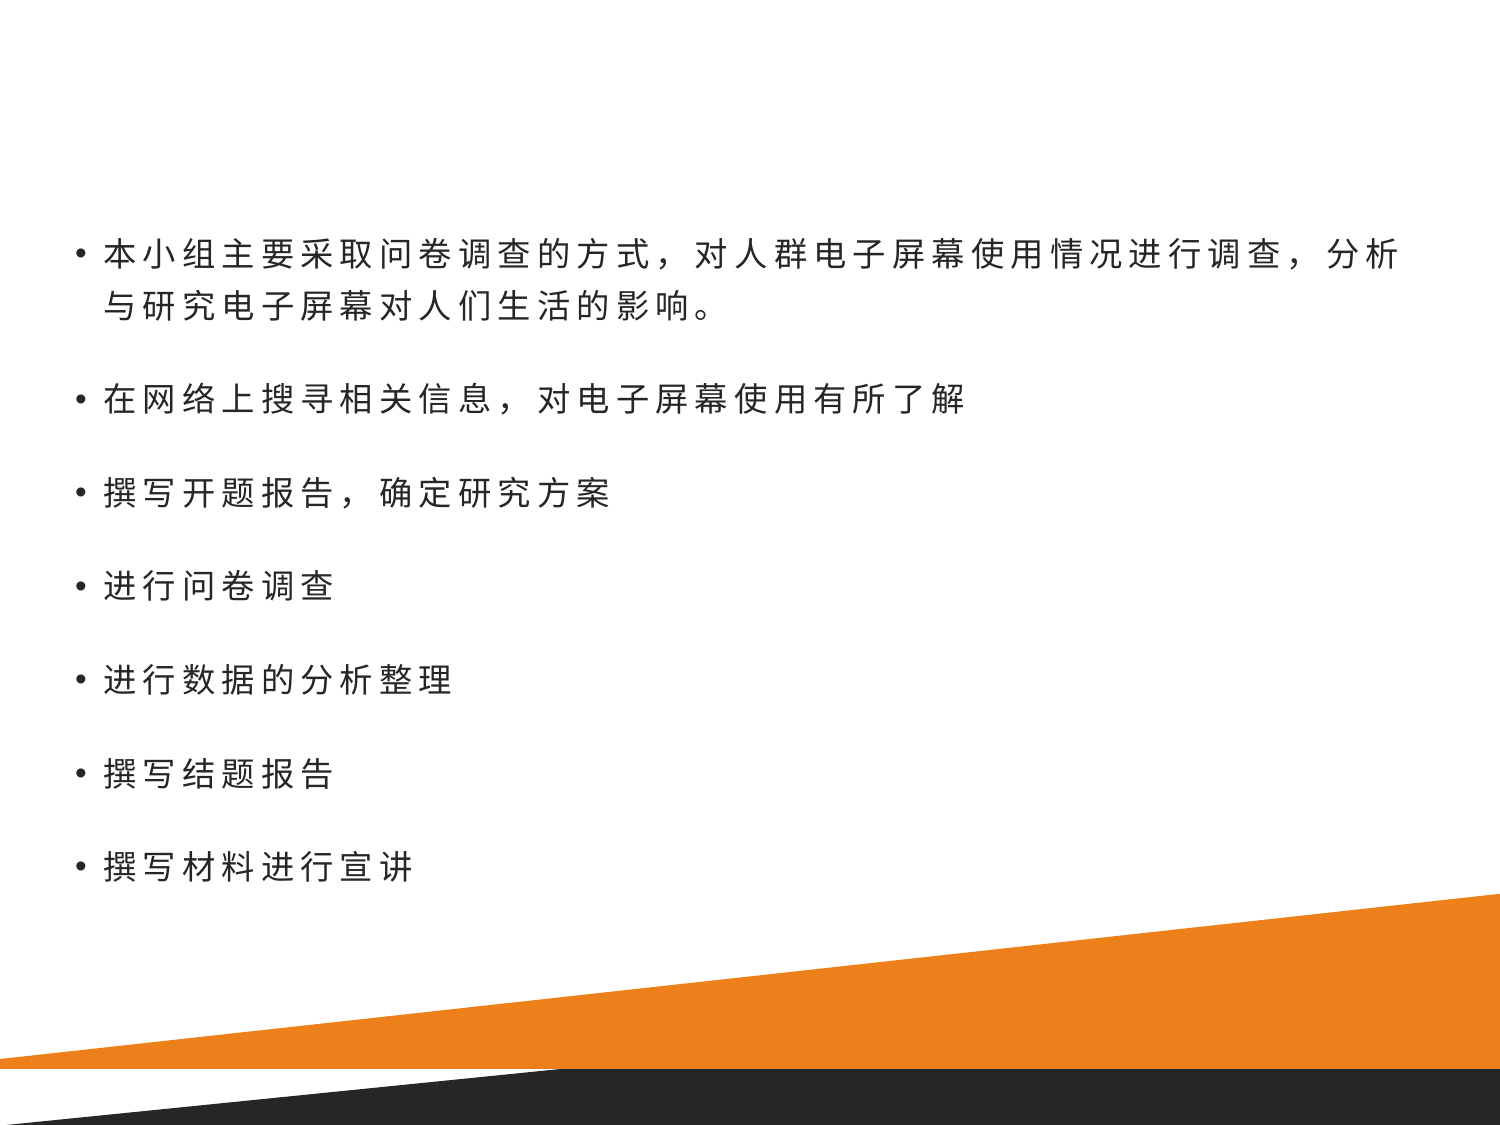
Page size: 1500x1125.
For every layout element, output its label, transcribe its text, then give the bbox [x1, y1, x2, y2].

list 本小组主要采取问卷调查的方式，对人群电子屏幕使用情况进行调查，分析与研究电子屏幕对人们生活的影响。 在网络上搜寻相关信息，对电子屏幕使用有所了解 撰写开题报告，确定研究方案 进行问卷调查 进行数据的分析整理 撰写结题报告 撰写材料进行宣讲 [58, 221, 1425, 893]
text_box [0, 893, 1500, 1125]
